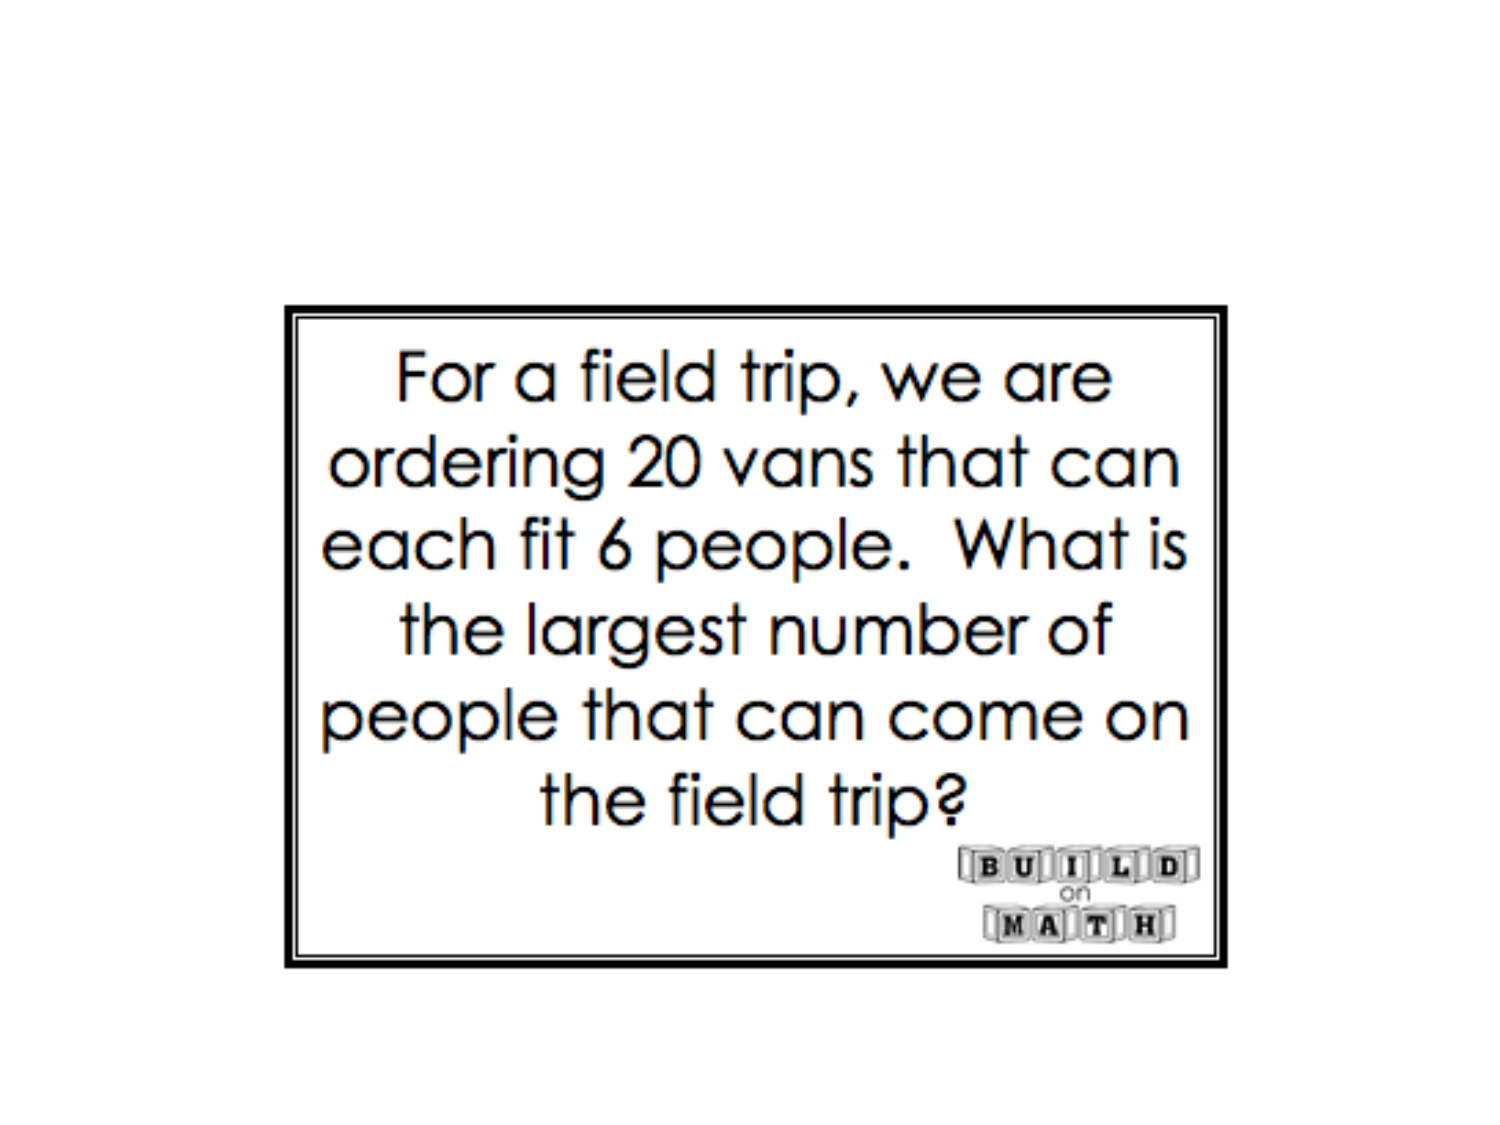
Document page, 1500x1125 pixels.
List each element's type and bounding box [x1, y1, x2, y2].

list [74, 262, 1426, 1006]
